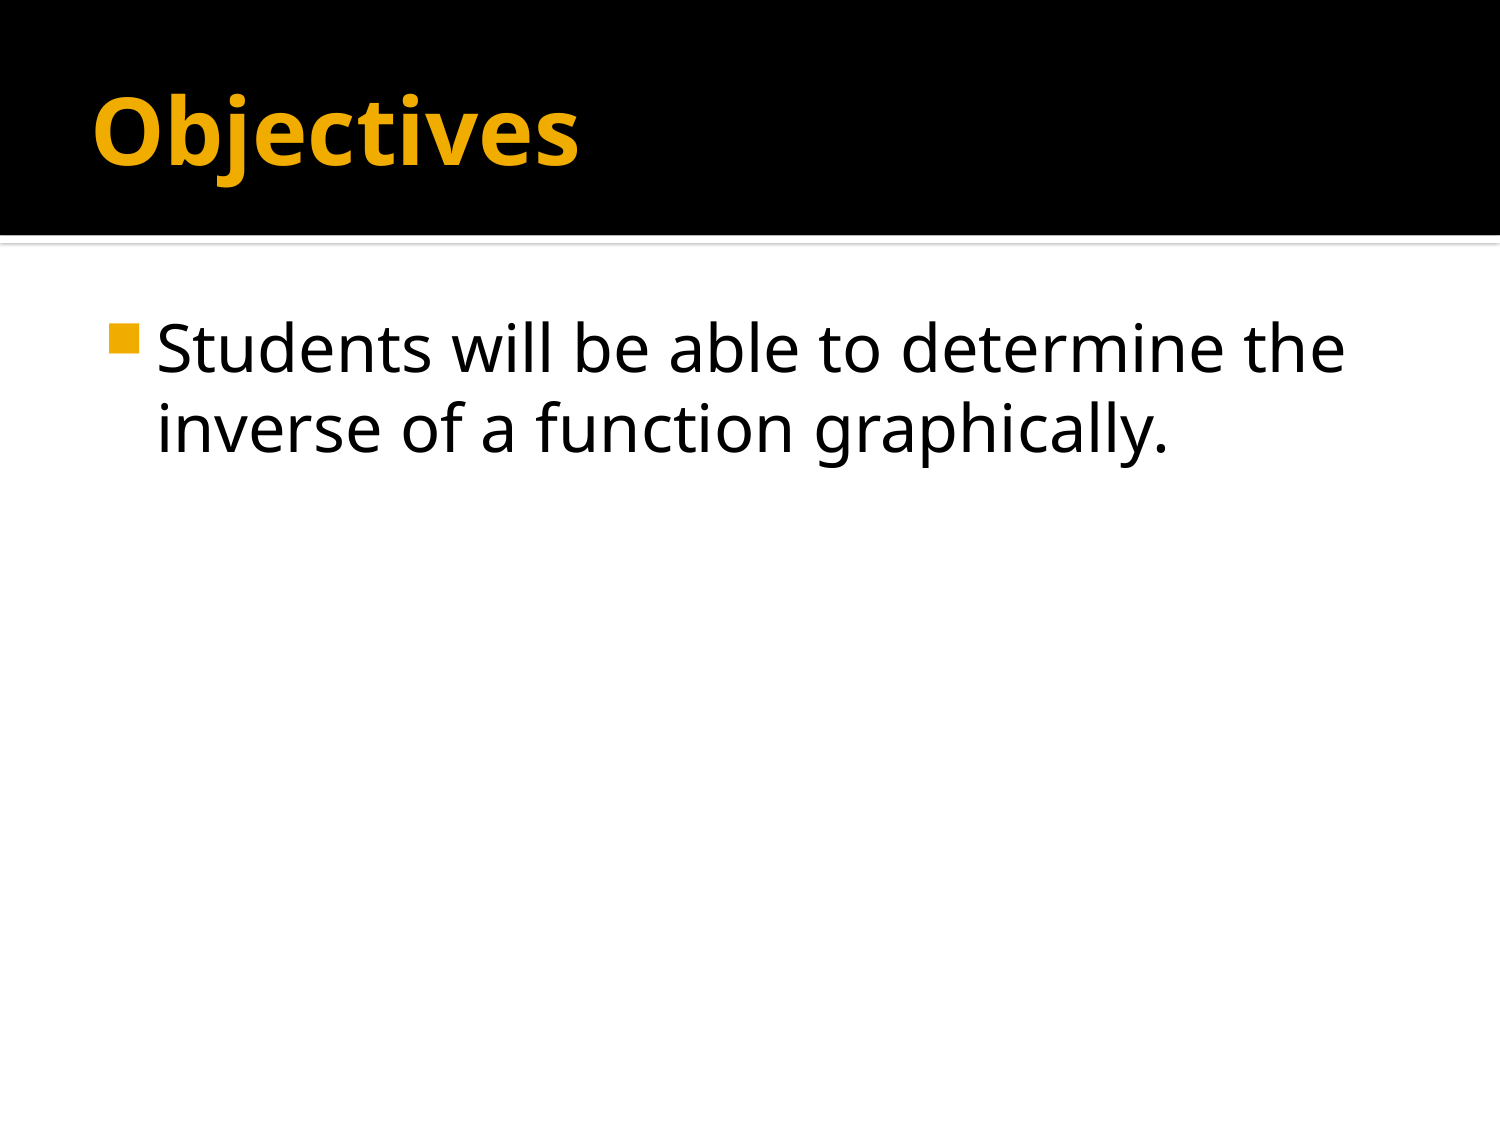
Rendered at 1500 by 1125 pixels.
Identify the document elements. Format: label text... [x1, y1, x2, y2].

list Students will be able to determine the inverse of a function graphically. [75, 291, 1425, 1050]
title Objectives [75, 25, 1425, 231]
